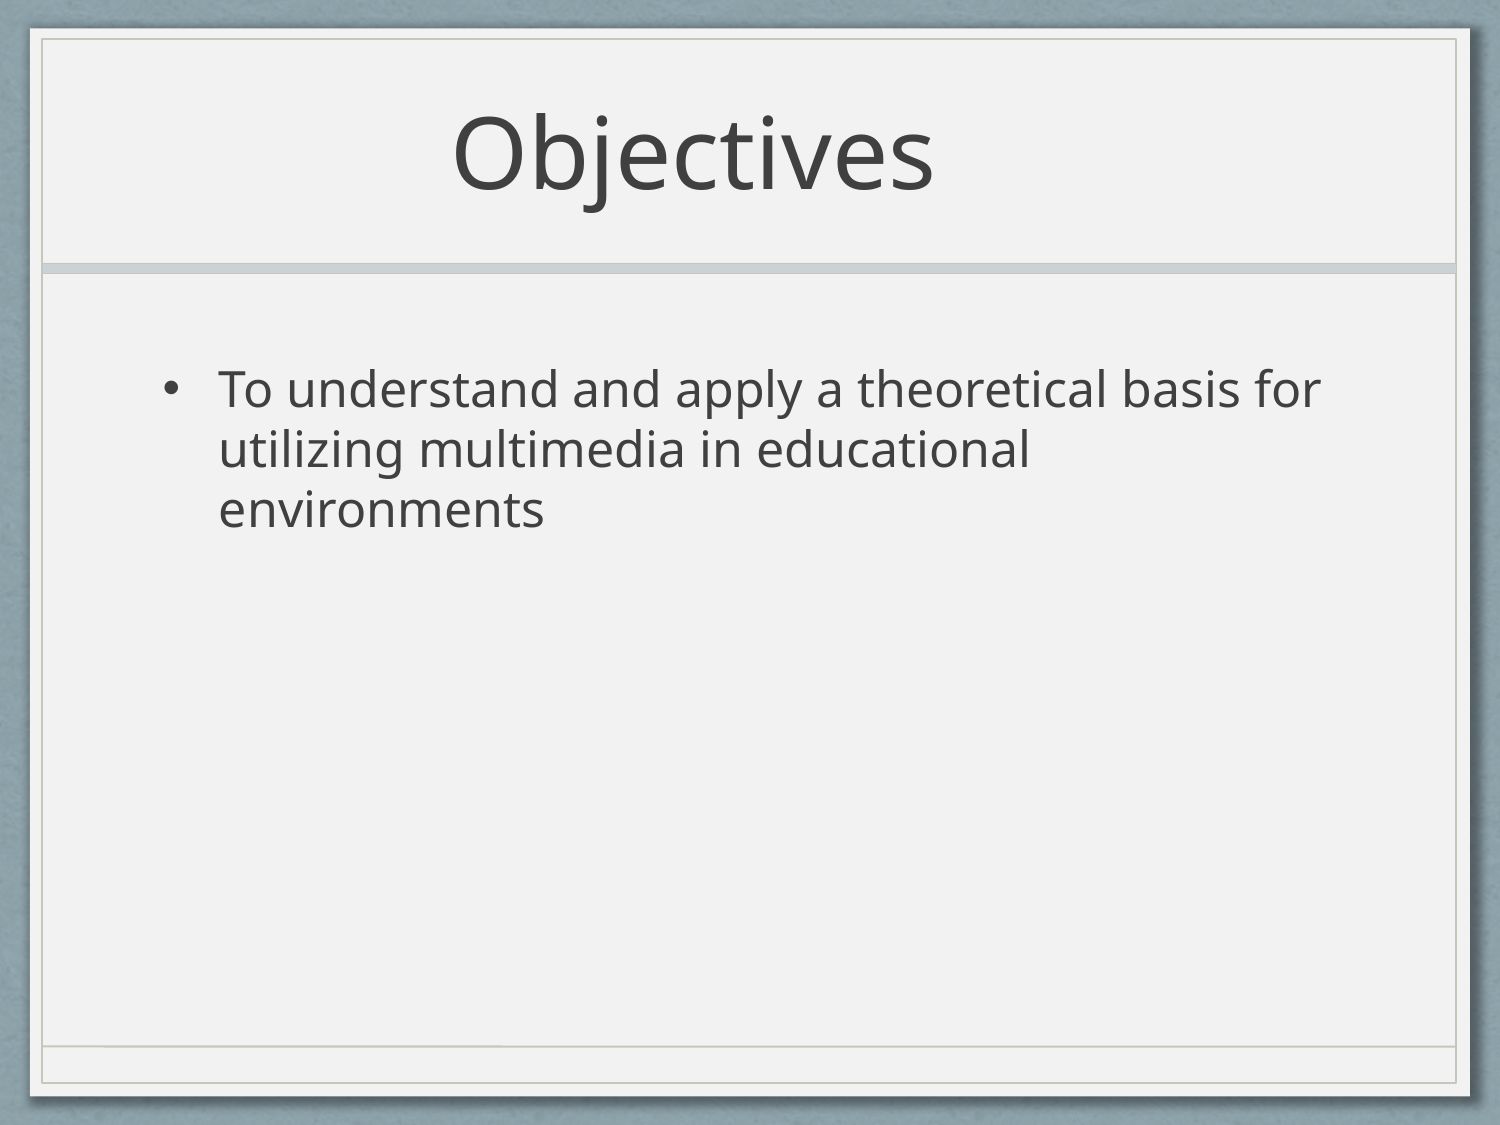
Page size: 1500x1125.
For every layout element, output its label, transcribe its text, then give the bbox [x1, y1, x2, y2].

title Objectives [147, 40, 1353, 260]
list To understand and apply a theoretical basis for utilizing multimedia in educational environments [147, 350, 1353, 995]
